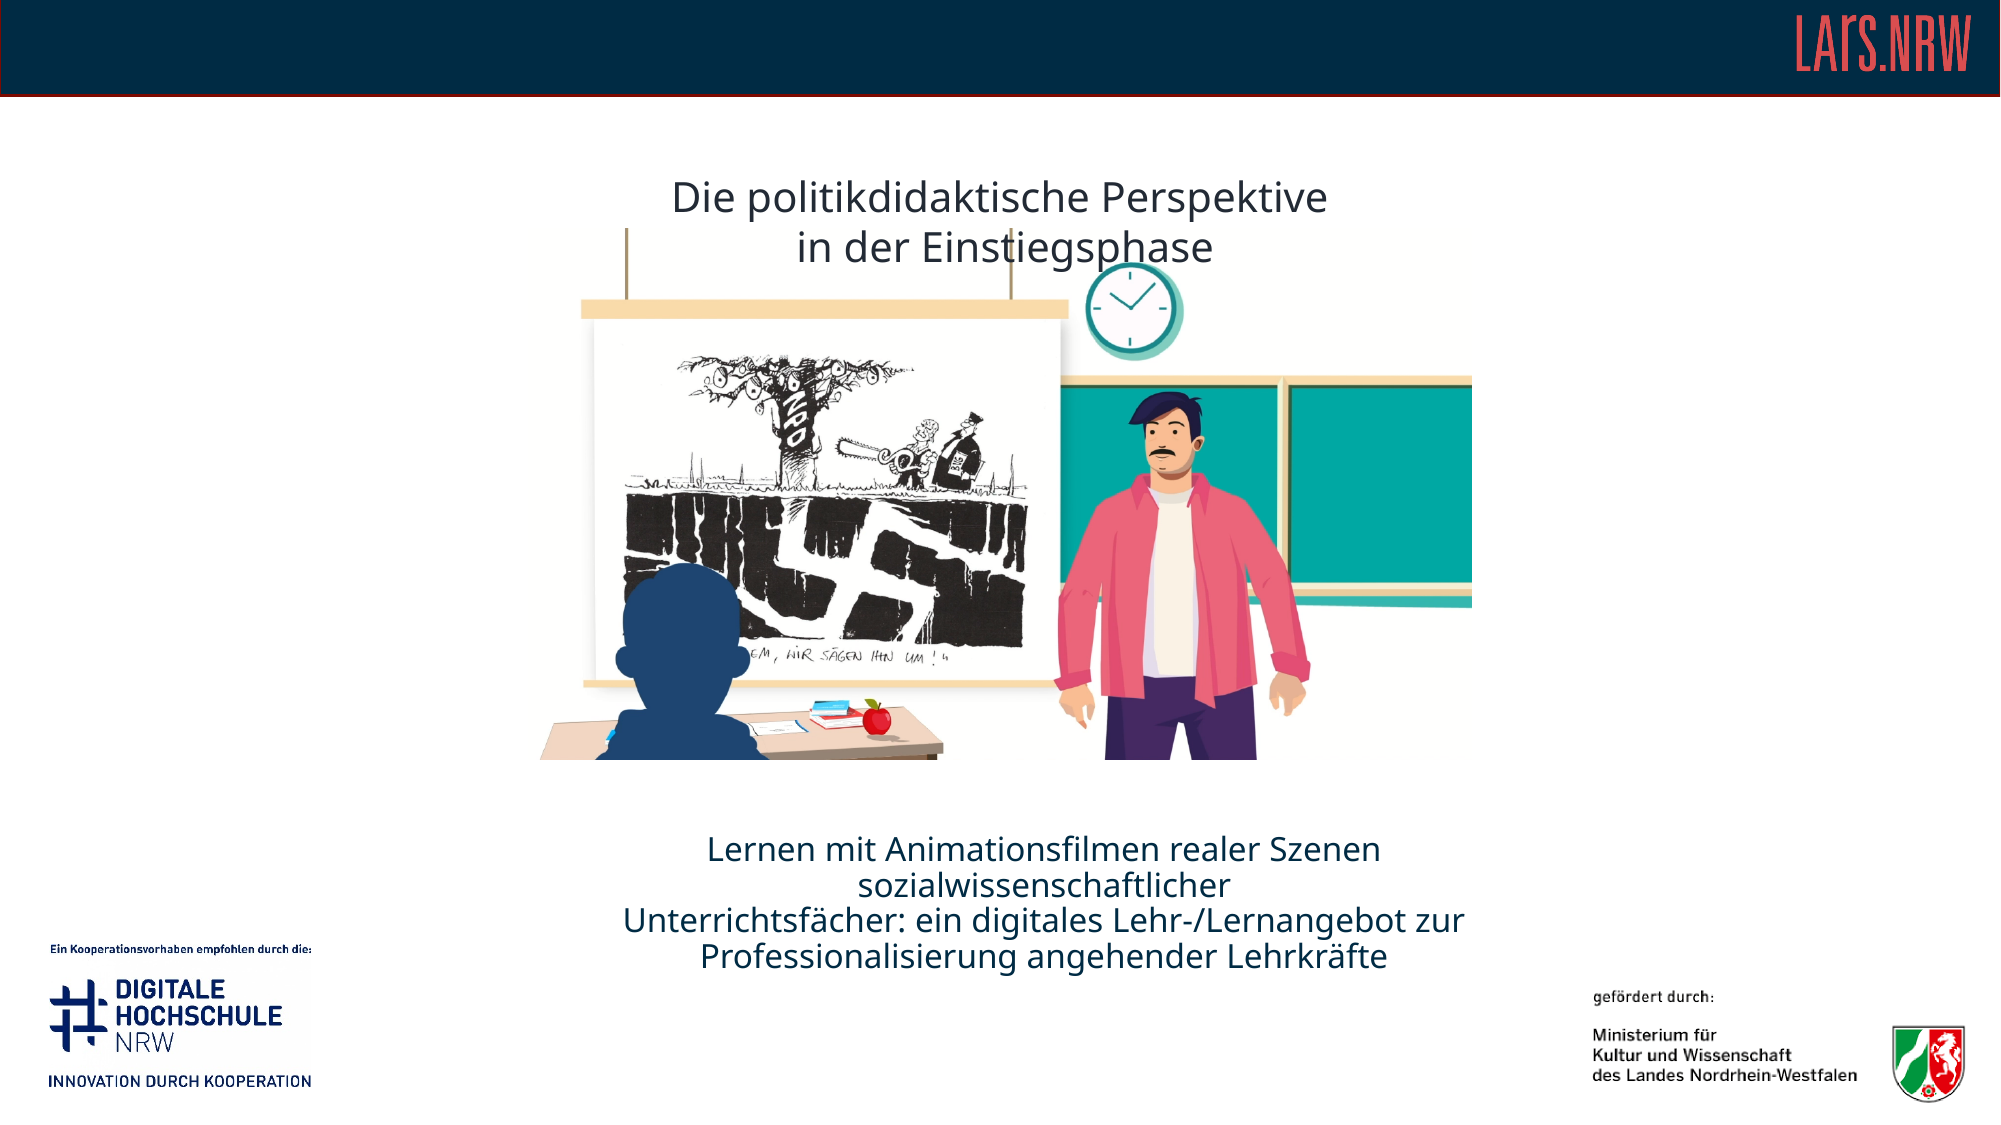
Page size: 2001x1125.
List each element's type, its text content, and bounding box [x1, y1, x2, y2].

picture [1581, 971, 1976, 1115]
subtitle Lernen mit Animationsfilmen realer Szenen sozialwissenschaftlicher Unterrichtsfächer: ein digitales Lehr-/Lernangebot zur Professionalisierung angehender Lehrkräfte [560, 824, 1530, 990]
text_box Die politikdidaktische Perspektive in der Einstiegsphase [656, 163, 1344, 228]
picture [1779, 3, 1977, 86]
picture [528, 228, 1472, 760]
picture [49, 944, 311, 1087]
